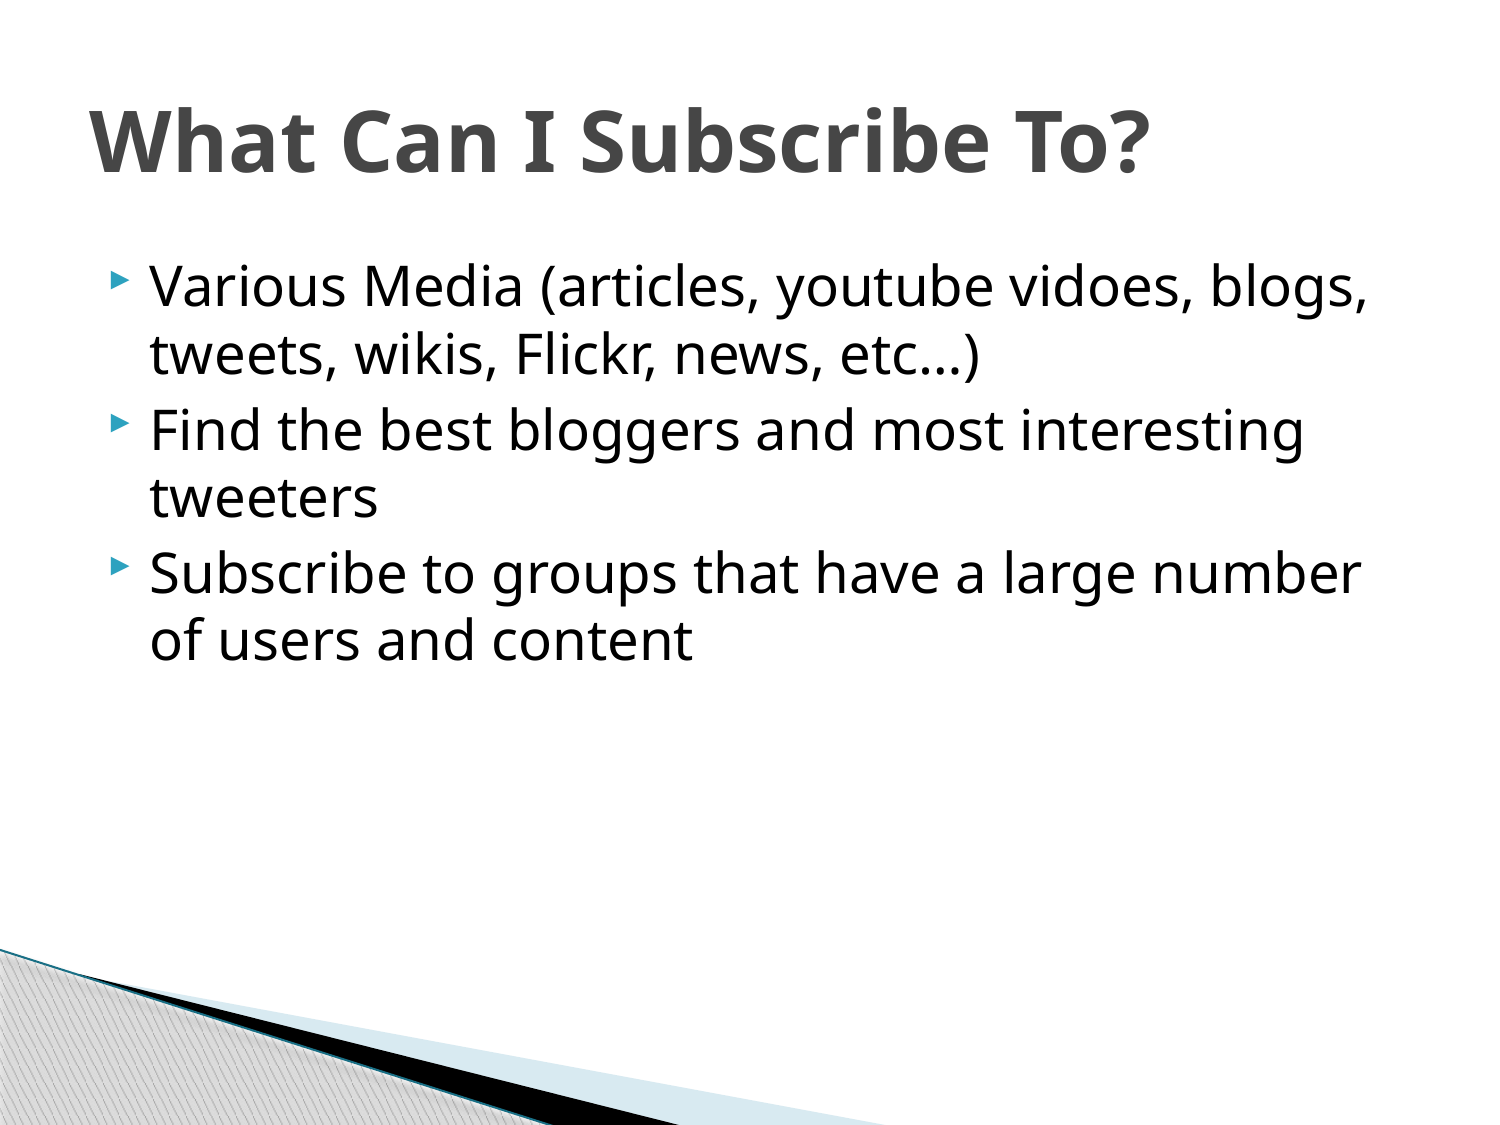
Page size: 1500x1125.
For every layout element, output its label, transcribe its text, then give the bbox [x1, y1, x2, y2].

list Various Media (articles, youtube vidoes, blogs, tweets, wikis, Flickr, news, etc…) Find the best bloggers and most interesting tweeters Subscribe to groups that have a large number of users and content [75, 243, 1425, 986]
title What Can I Subscribe To? [75, 45, 1425, 233]
